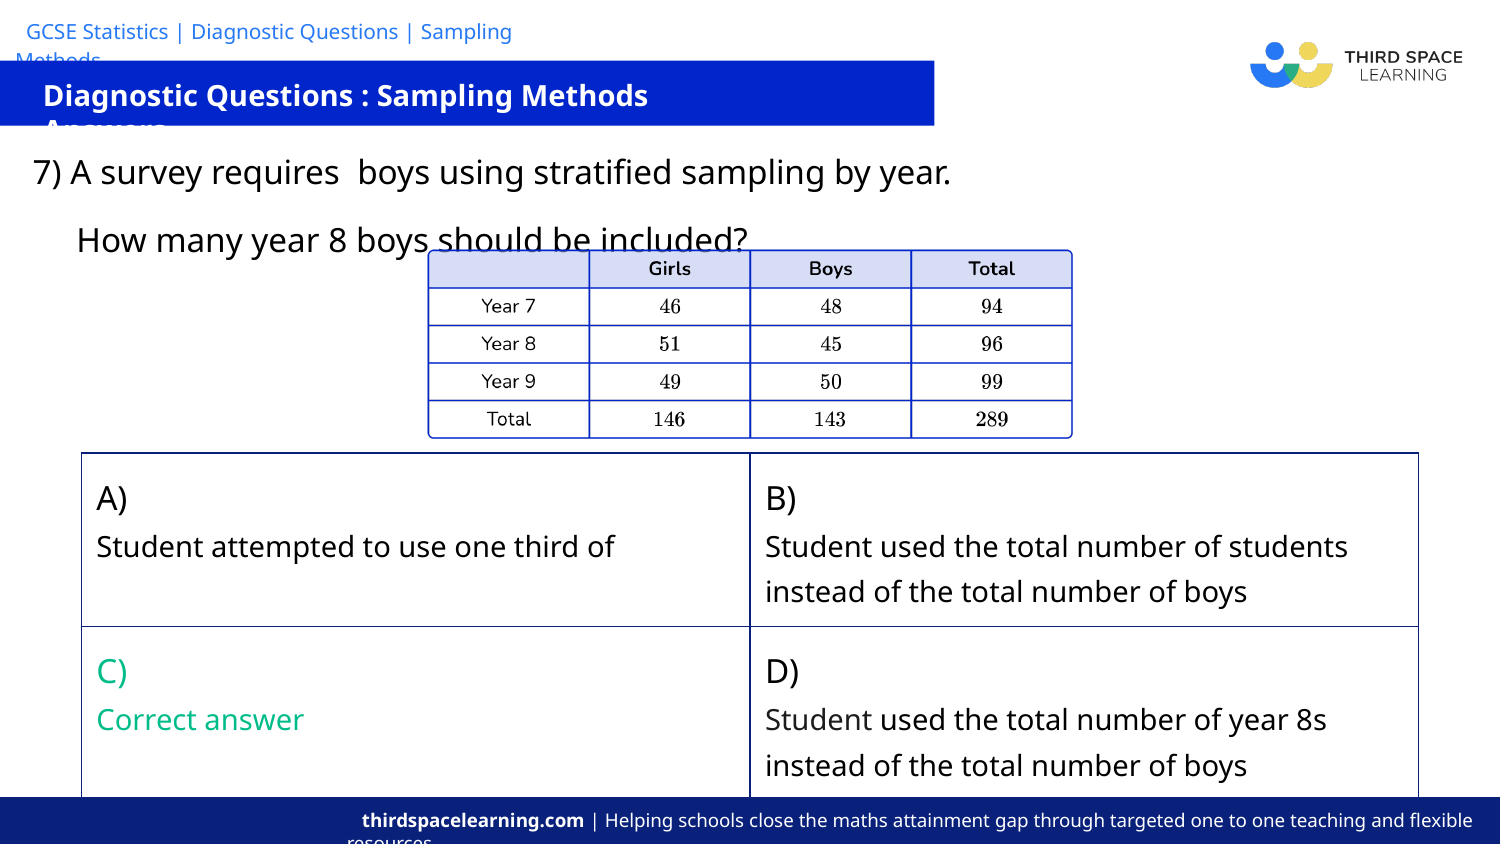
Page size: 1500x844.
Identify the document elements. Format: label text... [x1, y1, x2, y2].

picture [427, 248, 1073, 439]
picture [1250, 33, 1465, 99]
text_box Diagnostic Questions : Sampling Methods Answers [27, 61, 778, 162]
